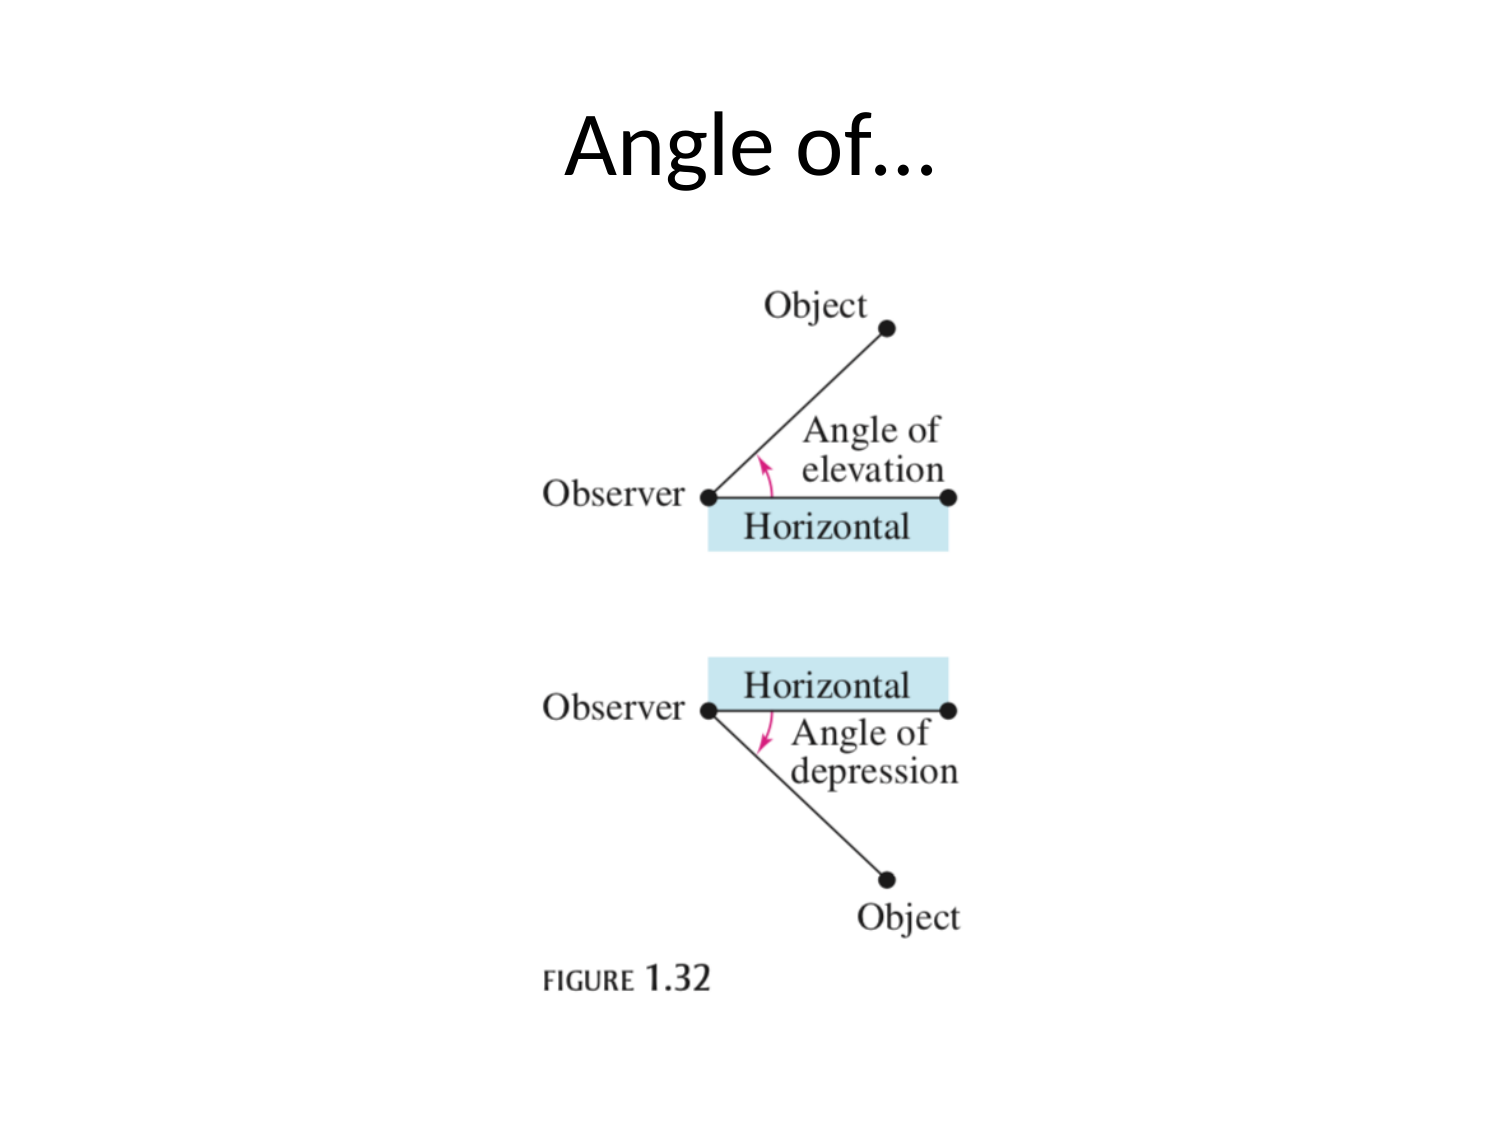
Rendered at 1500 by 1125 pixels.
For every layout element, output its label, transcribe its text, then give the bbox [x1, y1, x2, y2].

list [74, 262, 1426, 1006]
title Angle of… [75, 45, 1425, 233]
